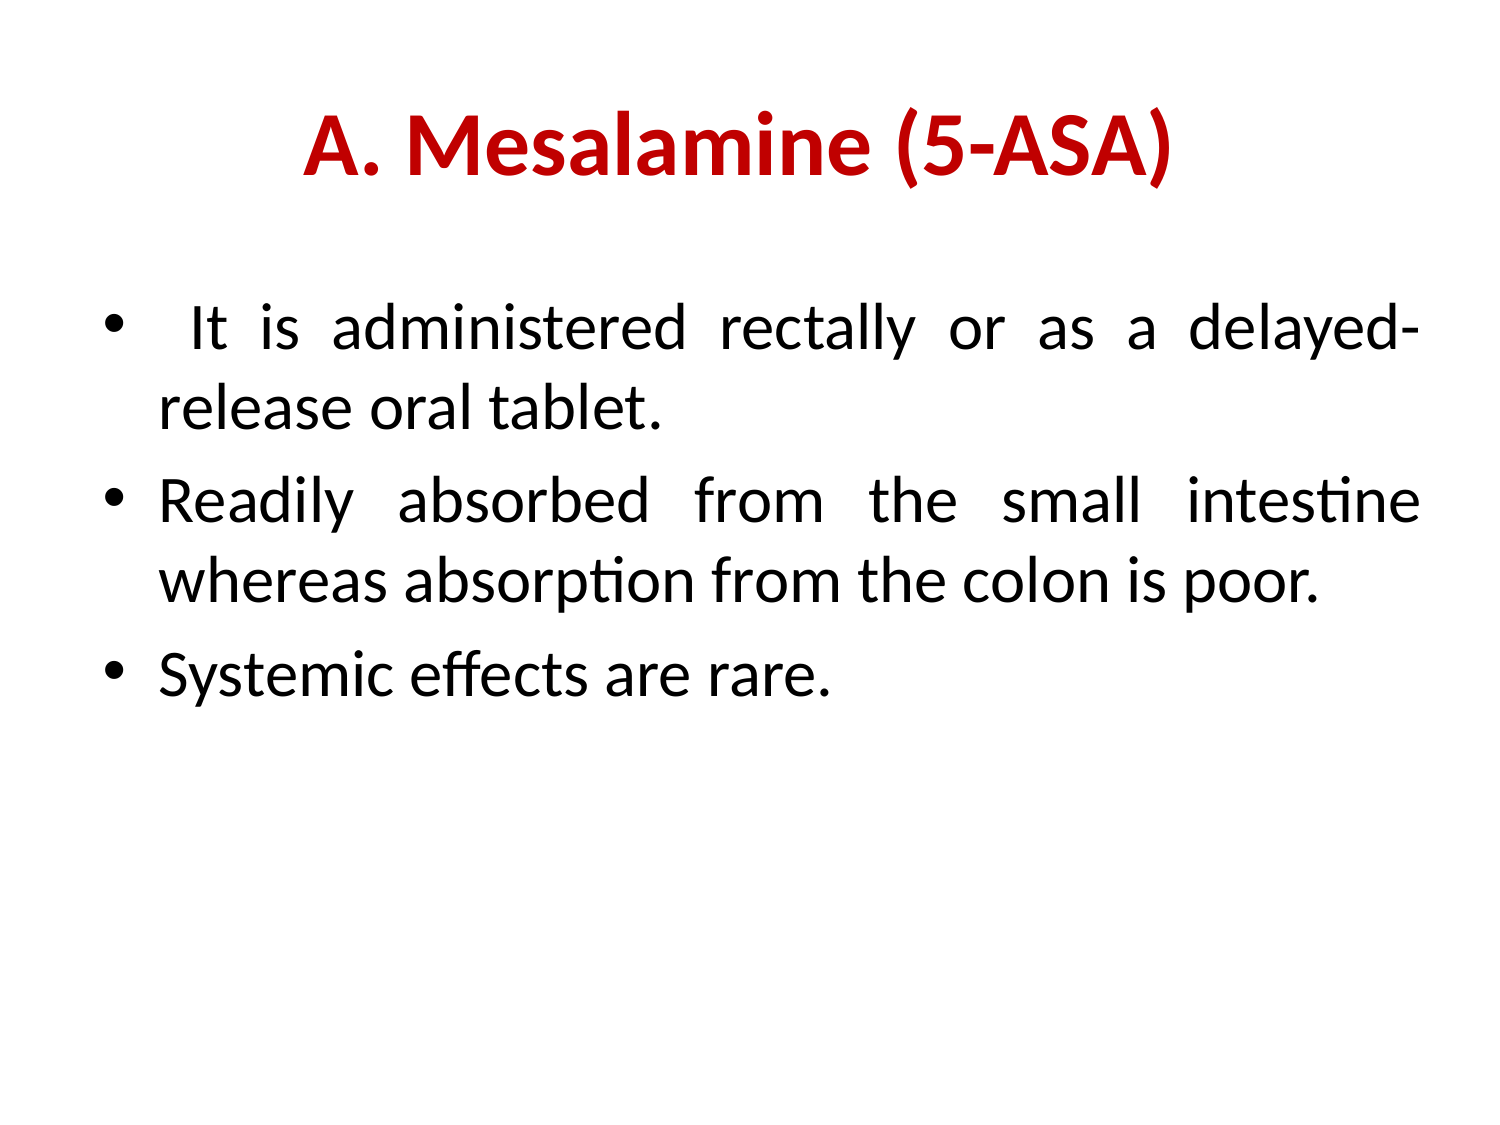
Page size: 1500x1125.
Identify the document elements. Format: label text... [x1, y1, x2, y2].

title A. Mesalamine (5-ASA) [75, 45, 1425, 233]
list It is administered rectally or as a delayed-release oral tablet. Readily absorbed from the small intestine whereas absorption from the colon is poor. Systemic effects are rare. [87, 275, 1438, 998]
